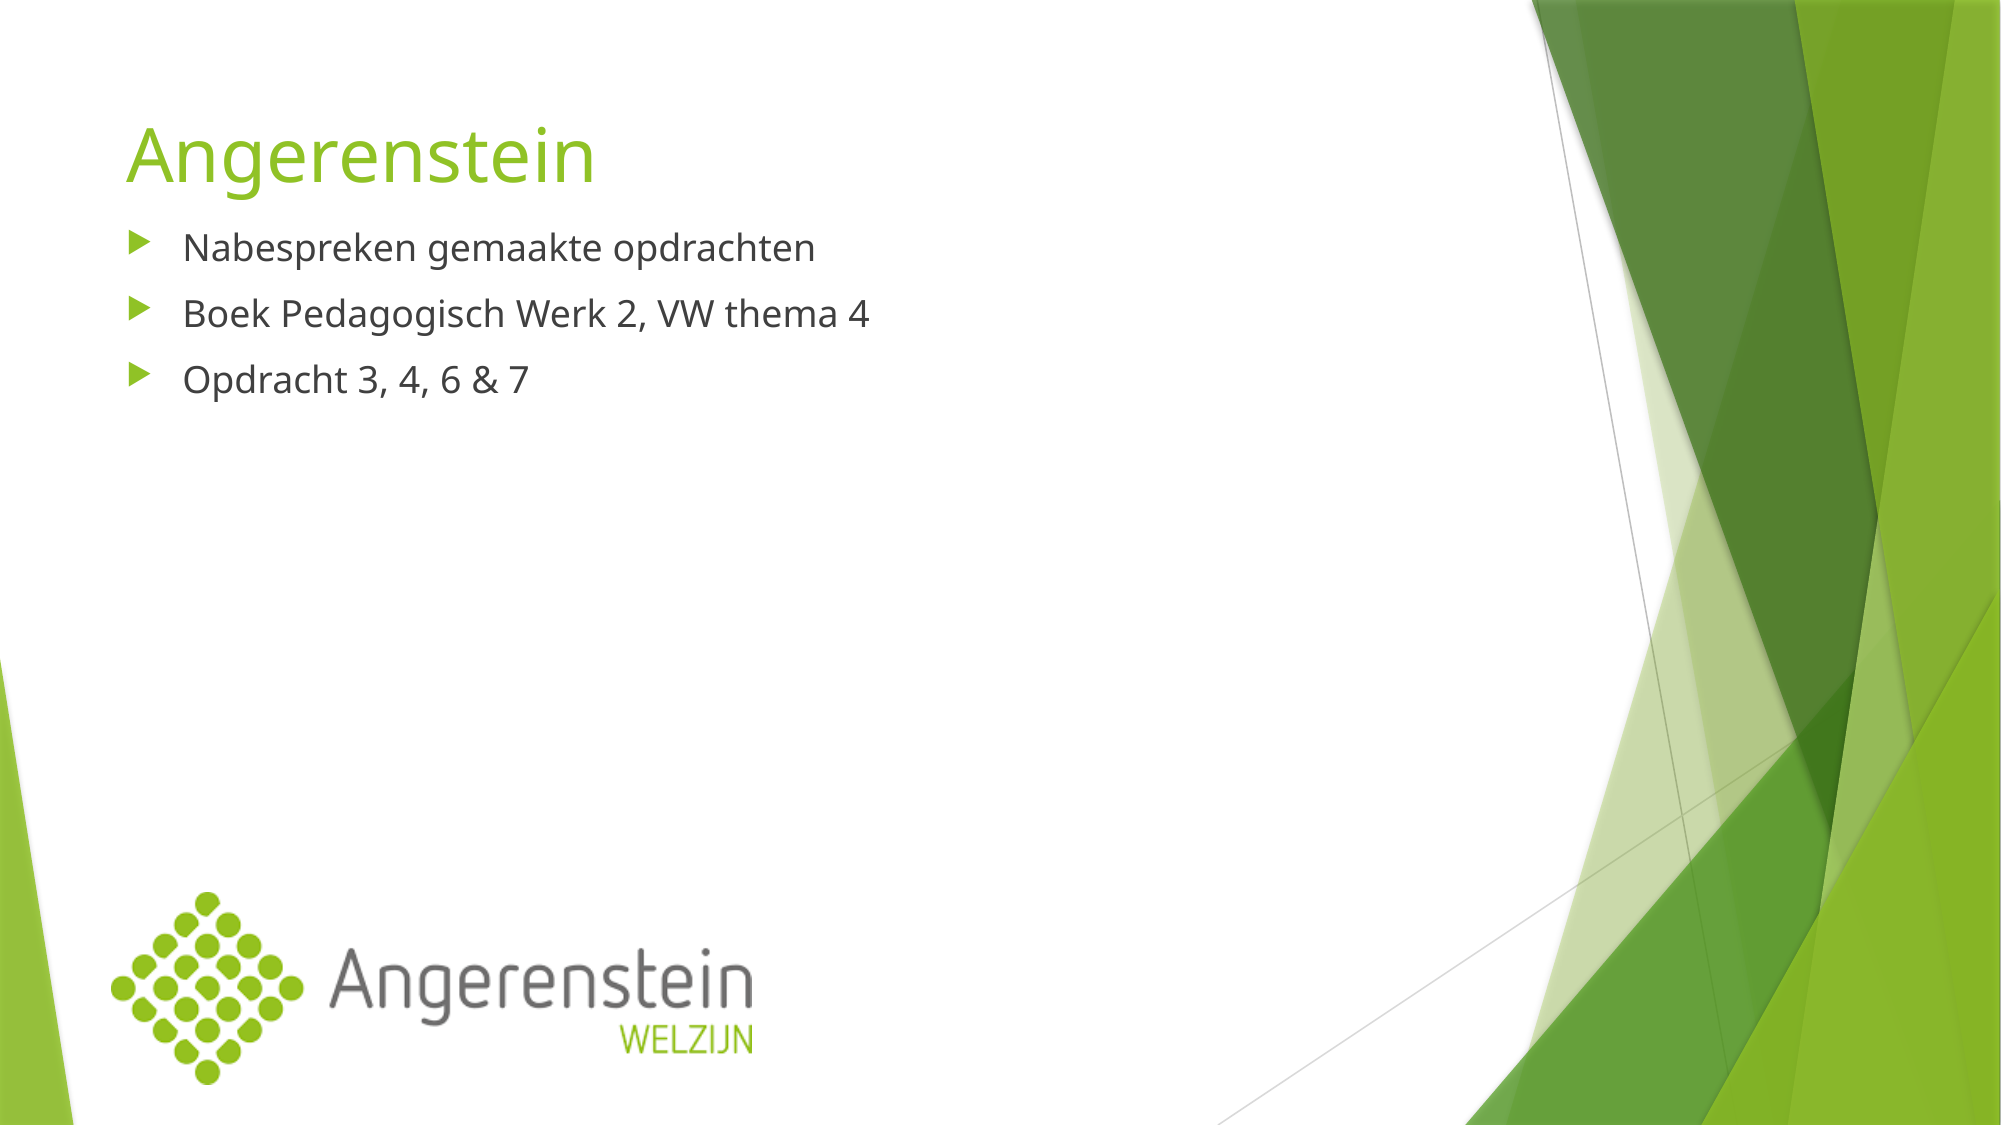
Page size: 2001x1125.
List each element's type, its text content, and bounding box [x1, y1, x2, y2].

list Nabespreken gemaakte opdrachten Boek Pedagogisch Werk 2, VW thema 4 Opdracht 3, 4, 6 & 7 [111, 216, 1522, 853]
title Angerenstein [111, 99, 1522, 216]
picture [110, 892, 753, 1086]
